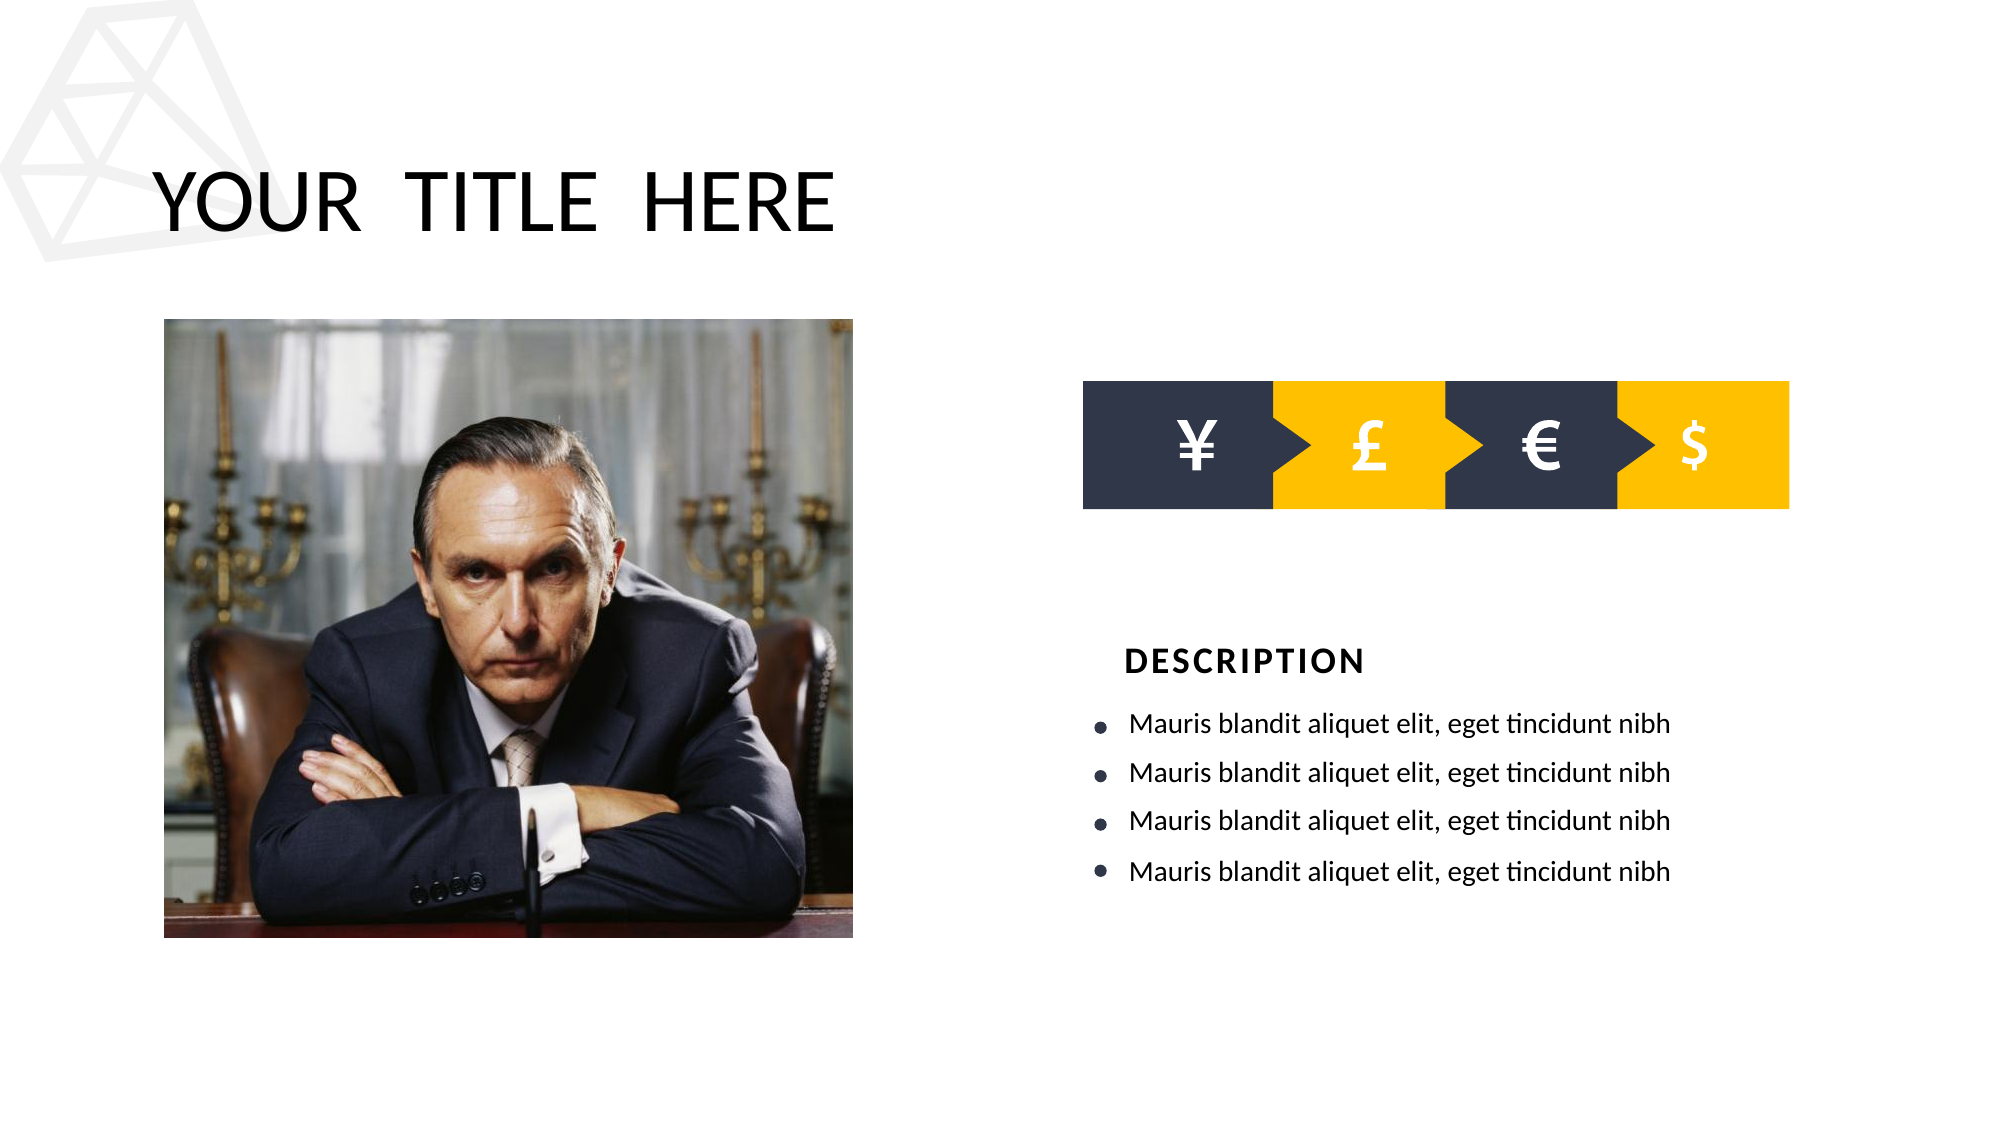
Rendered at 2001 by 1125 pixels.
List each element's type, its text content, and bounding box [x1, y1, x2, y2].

text_box [1082, 380, 1314, 511]
text_box [1093, 817, 1108, 832]
text_box Mauris blandit aliquet elit, eget tincidunt nibh [1114, 745, 1687, 794]
picture [164, 319, 853, 938]
text_box DESCRIPTION [1109, 628, 1380, 689]
text_box [1093, 768, 1108, 784]
text_box [1176, 420, 1218, 471]
text_box Mauris blandit aliquet elit, eget tincidunt nibh [1114, 697, 1687, 745]
text_box [1522, 420, 1561, 471]
text_box [1093, 720, 1108, 735]
text_box [1681, 420, 1708, 471]
title YOUR TITLE HERE [137, 59, 1863, 259]
text_box Mauris blandit aliquet elit, eget tincidunt nibh [1114, 794, 1687, 844]
text_box [1352, 420, 1386, 471]
text_box Mauris blandit aliquet elit, eget tincidunt nibh [1114, 845, 1687, 895]
text_box [1093, 863, 1108, 879]
text_box [1619, 380, 1790, 510]
text_box [1447, 380, 1658, 511]
text_box [1275, 380, 1486, 511]
